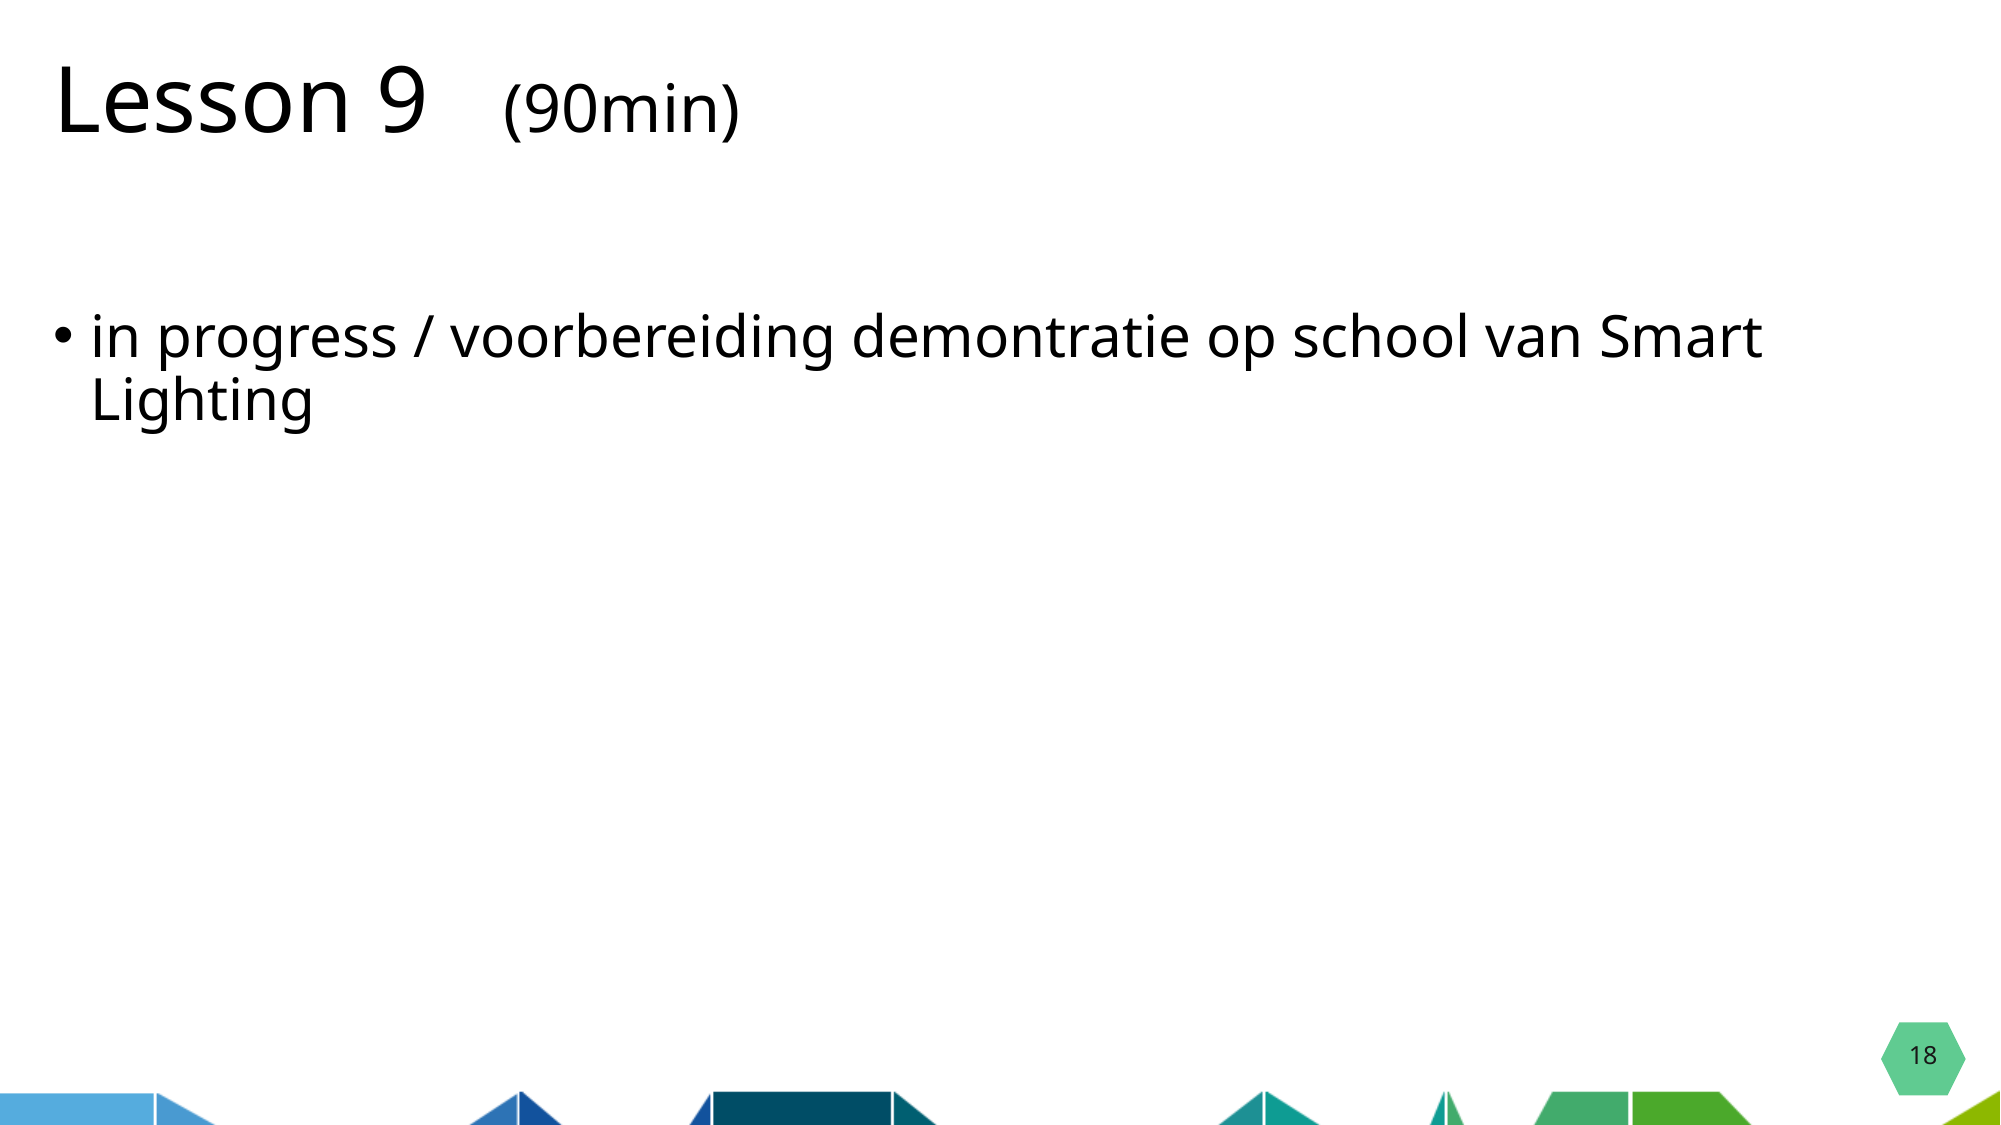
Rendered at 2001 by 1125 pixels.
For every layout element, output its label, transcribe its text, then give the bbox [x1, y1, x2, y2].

title Lesson 9 (90min) [38, 38, 1962, 278]
list in progress / voorbereiding demontratie op school van Smart Lighting [38, 299, 1962, 1014]
picture [0, 1086, 2000, 1125]
slide_number 18 [1884, 1026, 1962, 1087]
